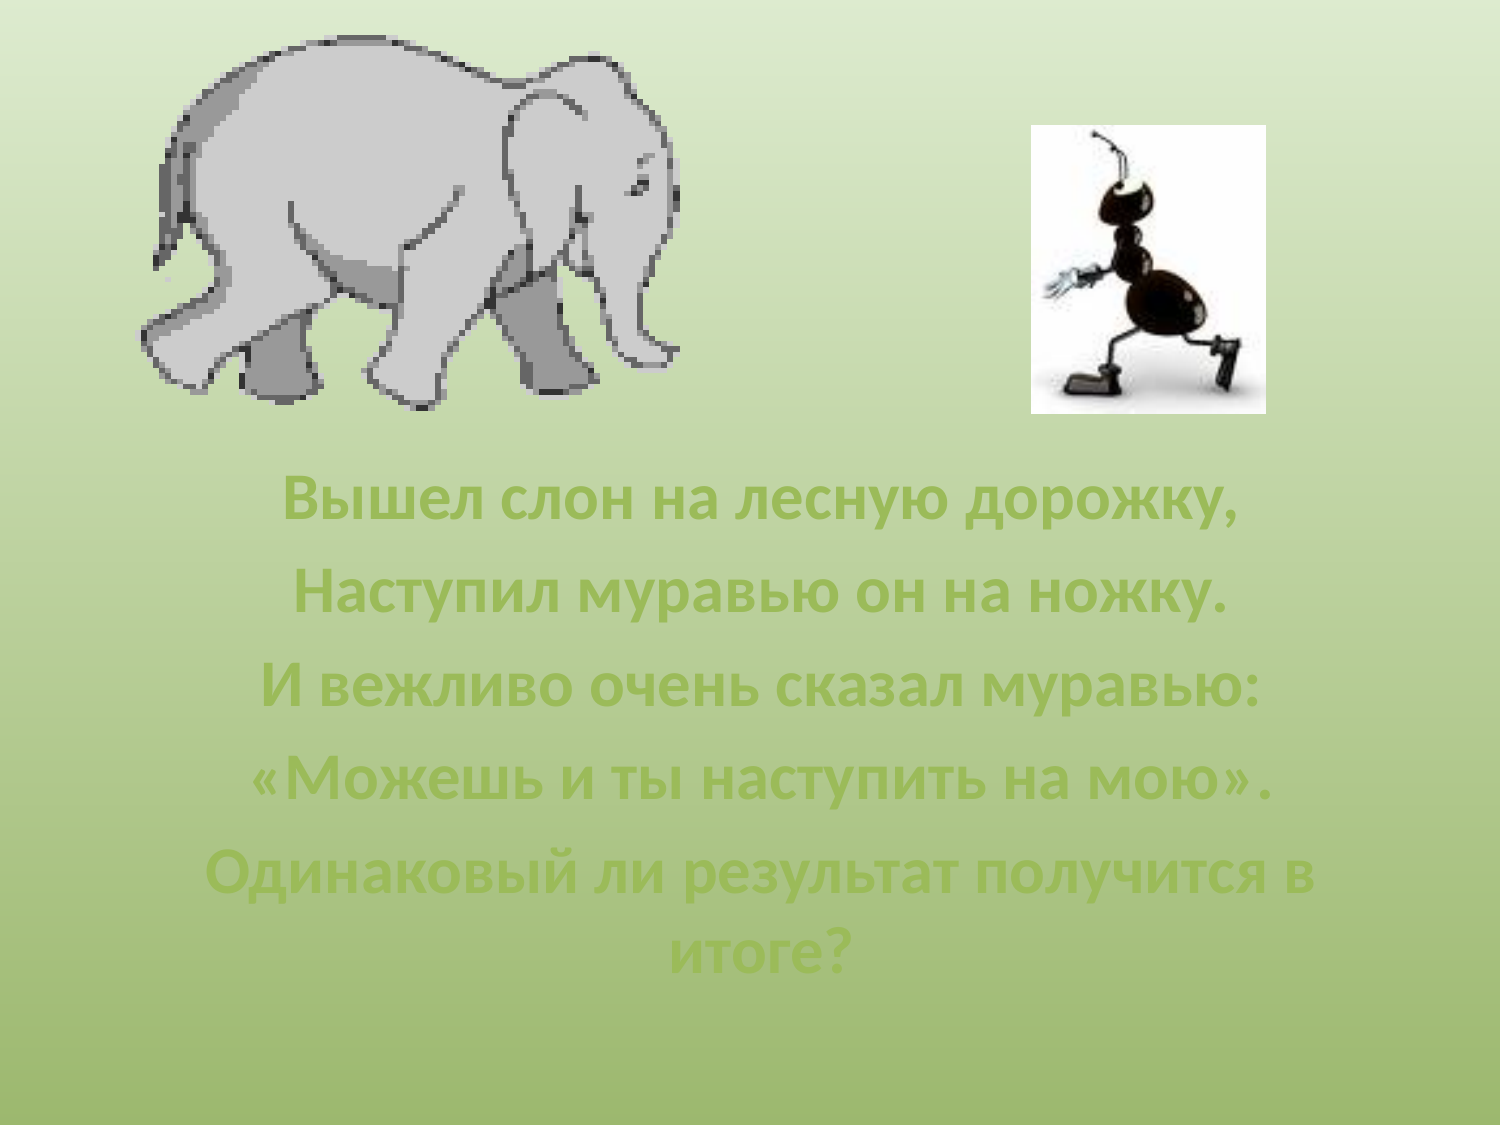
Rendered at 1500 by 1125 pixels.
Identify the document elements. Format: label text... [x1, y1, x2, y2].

subtitle Вышел слон на лесную дорожку, Наступил муравью он на ножку. И вежливо очень сказал муравью: «Можешь и ты наступить на мою». Одинаковый ли результат получится в итоге? [128, 445, 1395, 1102]
picture [1031, 125, 1266, 415]
picture [134, 30, 680, 423]
